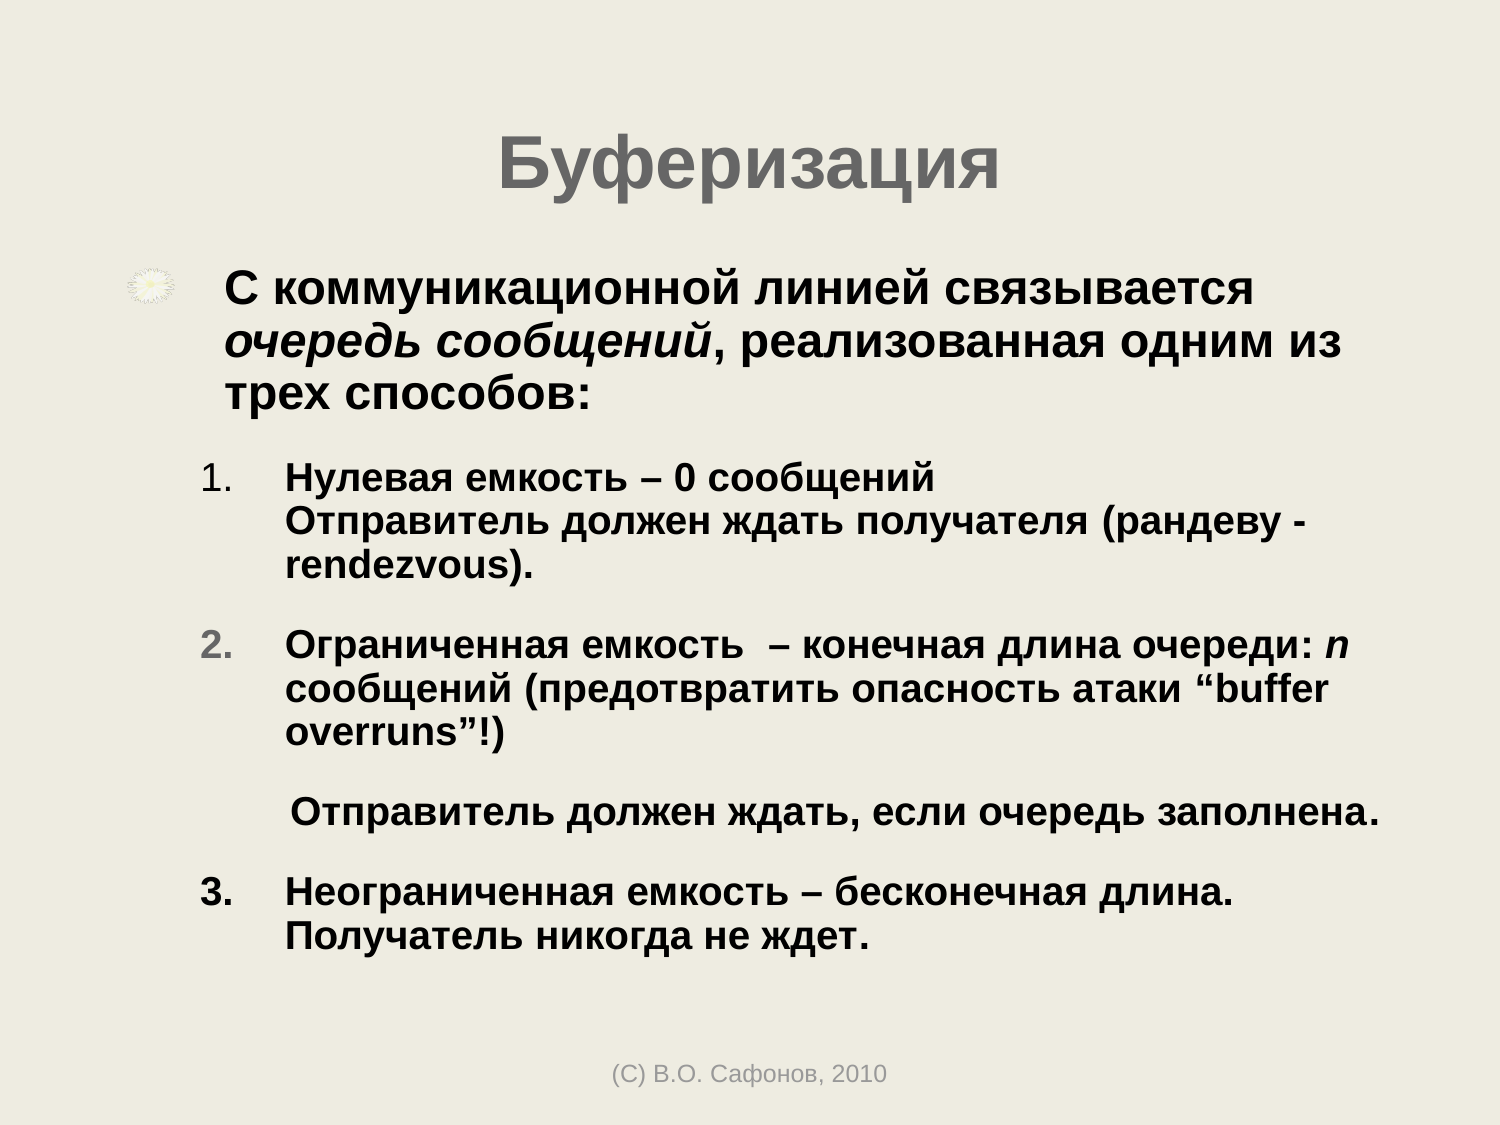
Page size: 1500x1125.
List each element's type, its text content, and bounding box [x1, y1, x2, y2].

picture [127, 268, 175, 304]
list С коммуникационной линией связывается очередь сообщений, реализованная одним из трех способов: 1. Нулевая емкость – 0 сообщений Отправитель должен ждать получателя (рандеву - rendezvous). Ограниченная емкость – конечная длина очереди: n сообщений (предотвратить опасность атаки “buffer overruns”!) Отправитель должен ждать, если очередь заполнена. 3. Неограниченная емкость – бесконечная длина. Получатель никогда не ждет. [112, 255, 1424, 977]
footer (C) В.О. Сафонов, 2010 [512, 1042, 988, 1103]
title Буферизация [74, 49, 1426, 268]
